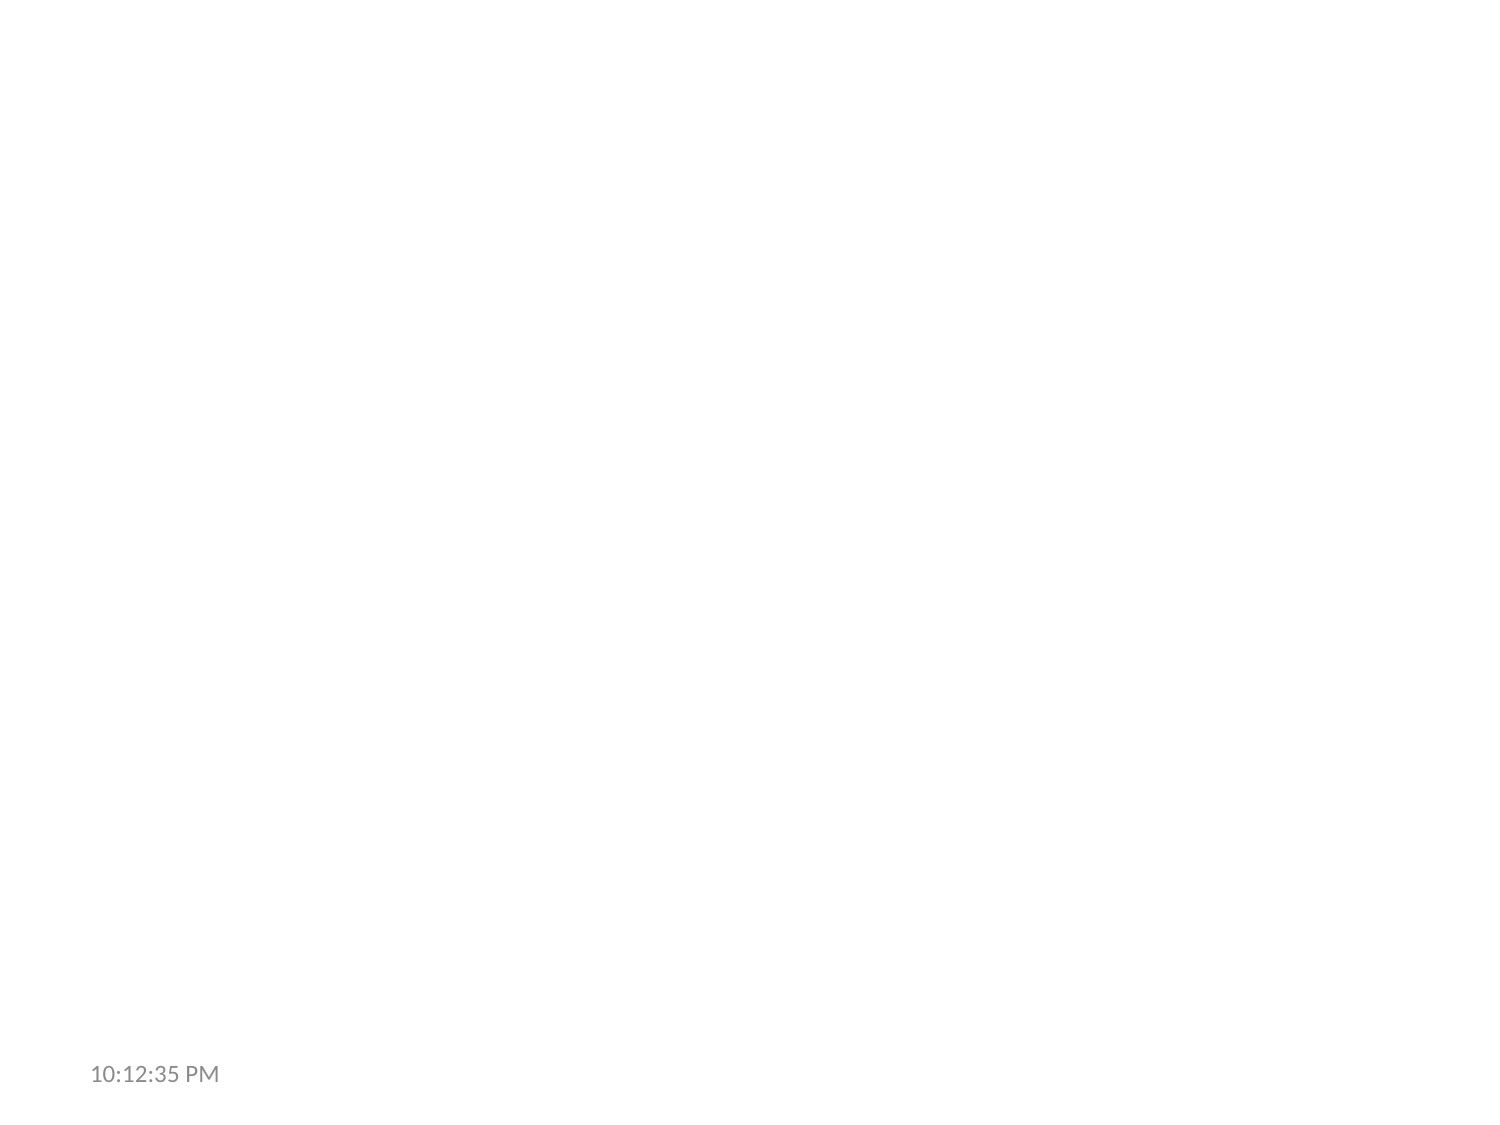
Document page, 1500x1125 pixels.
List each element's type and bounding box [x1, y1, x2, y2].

slide_number [75, 1042, 425, 1103]
